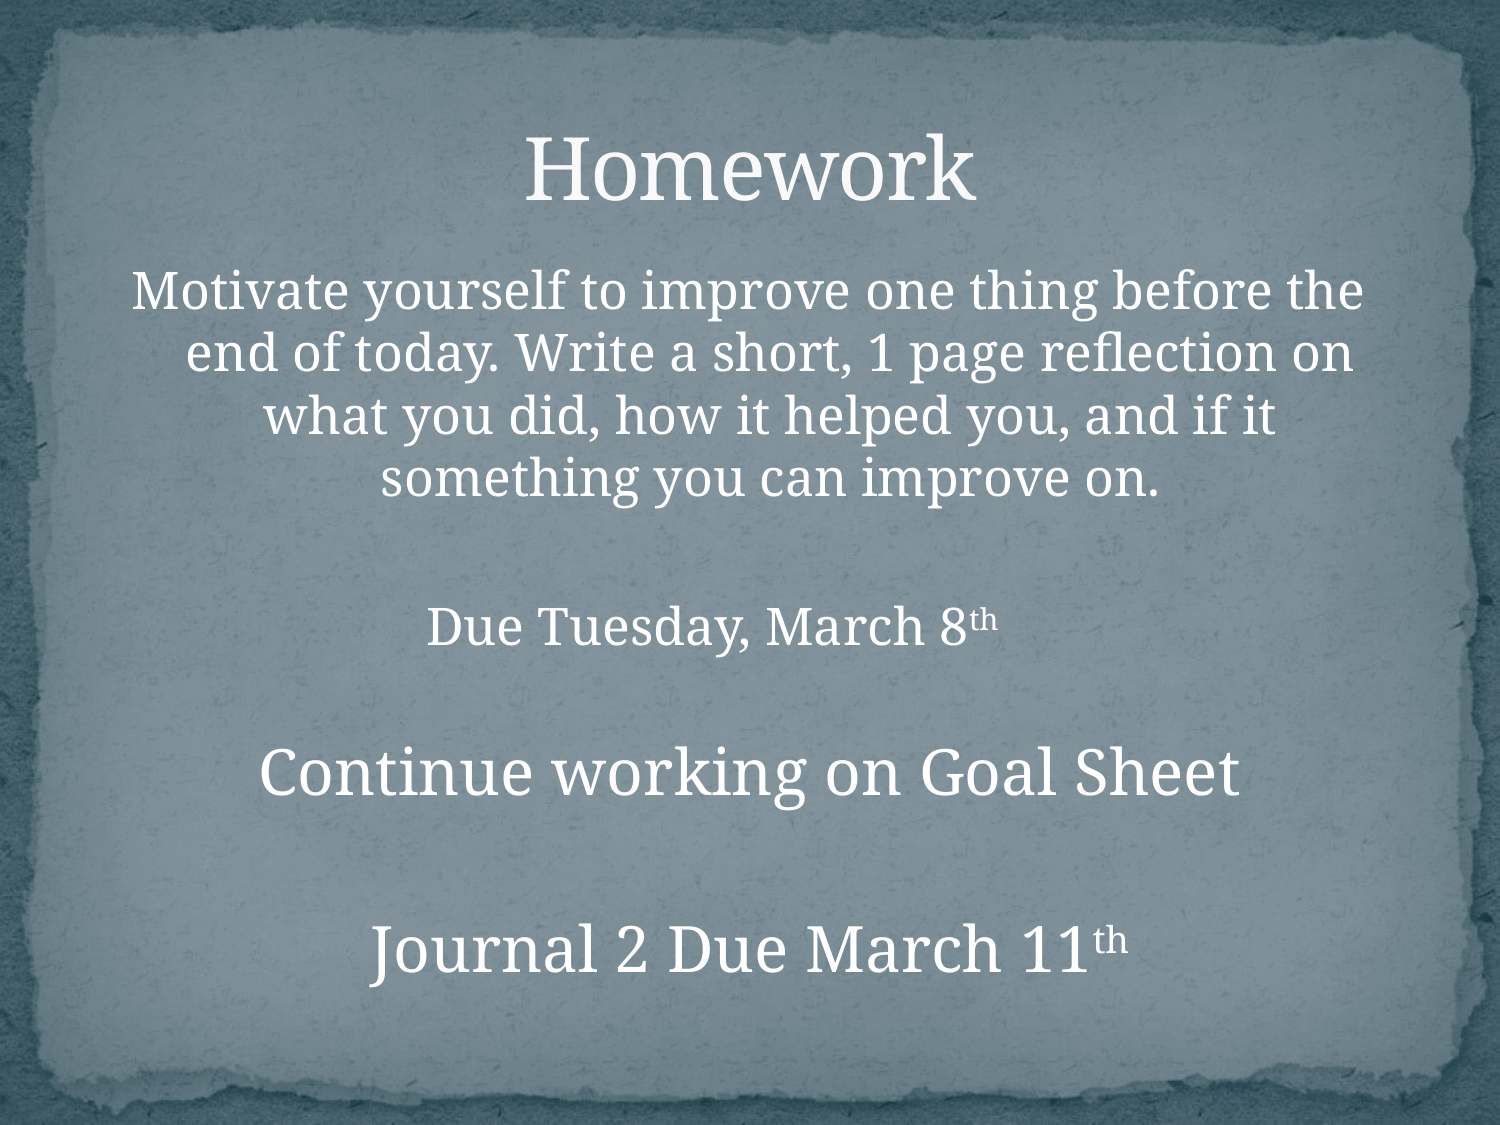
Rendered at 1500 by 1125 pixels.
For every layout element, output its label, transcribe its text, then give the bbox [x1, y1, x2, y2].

title Homework [74, 24, 1425, 225]
list Motivate yourself to improve one thing before the end of today. Write a short, 1 page reflection on what you did, how it helped you, and if it something you can improve on. Due Tuesday, March 8th Continue working on Goal Sheet Journal 2 Due March 11th [75, 249, 1425, 1000]
